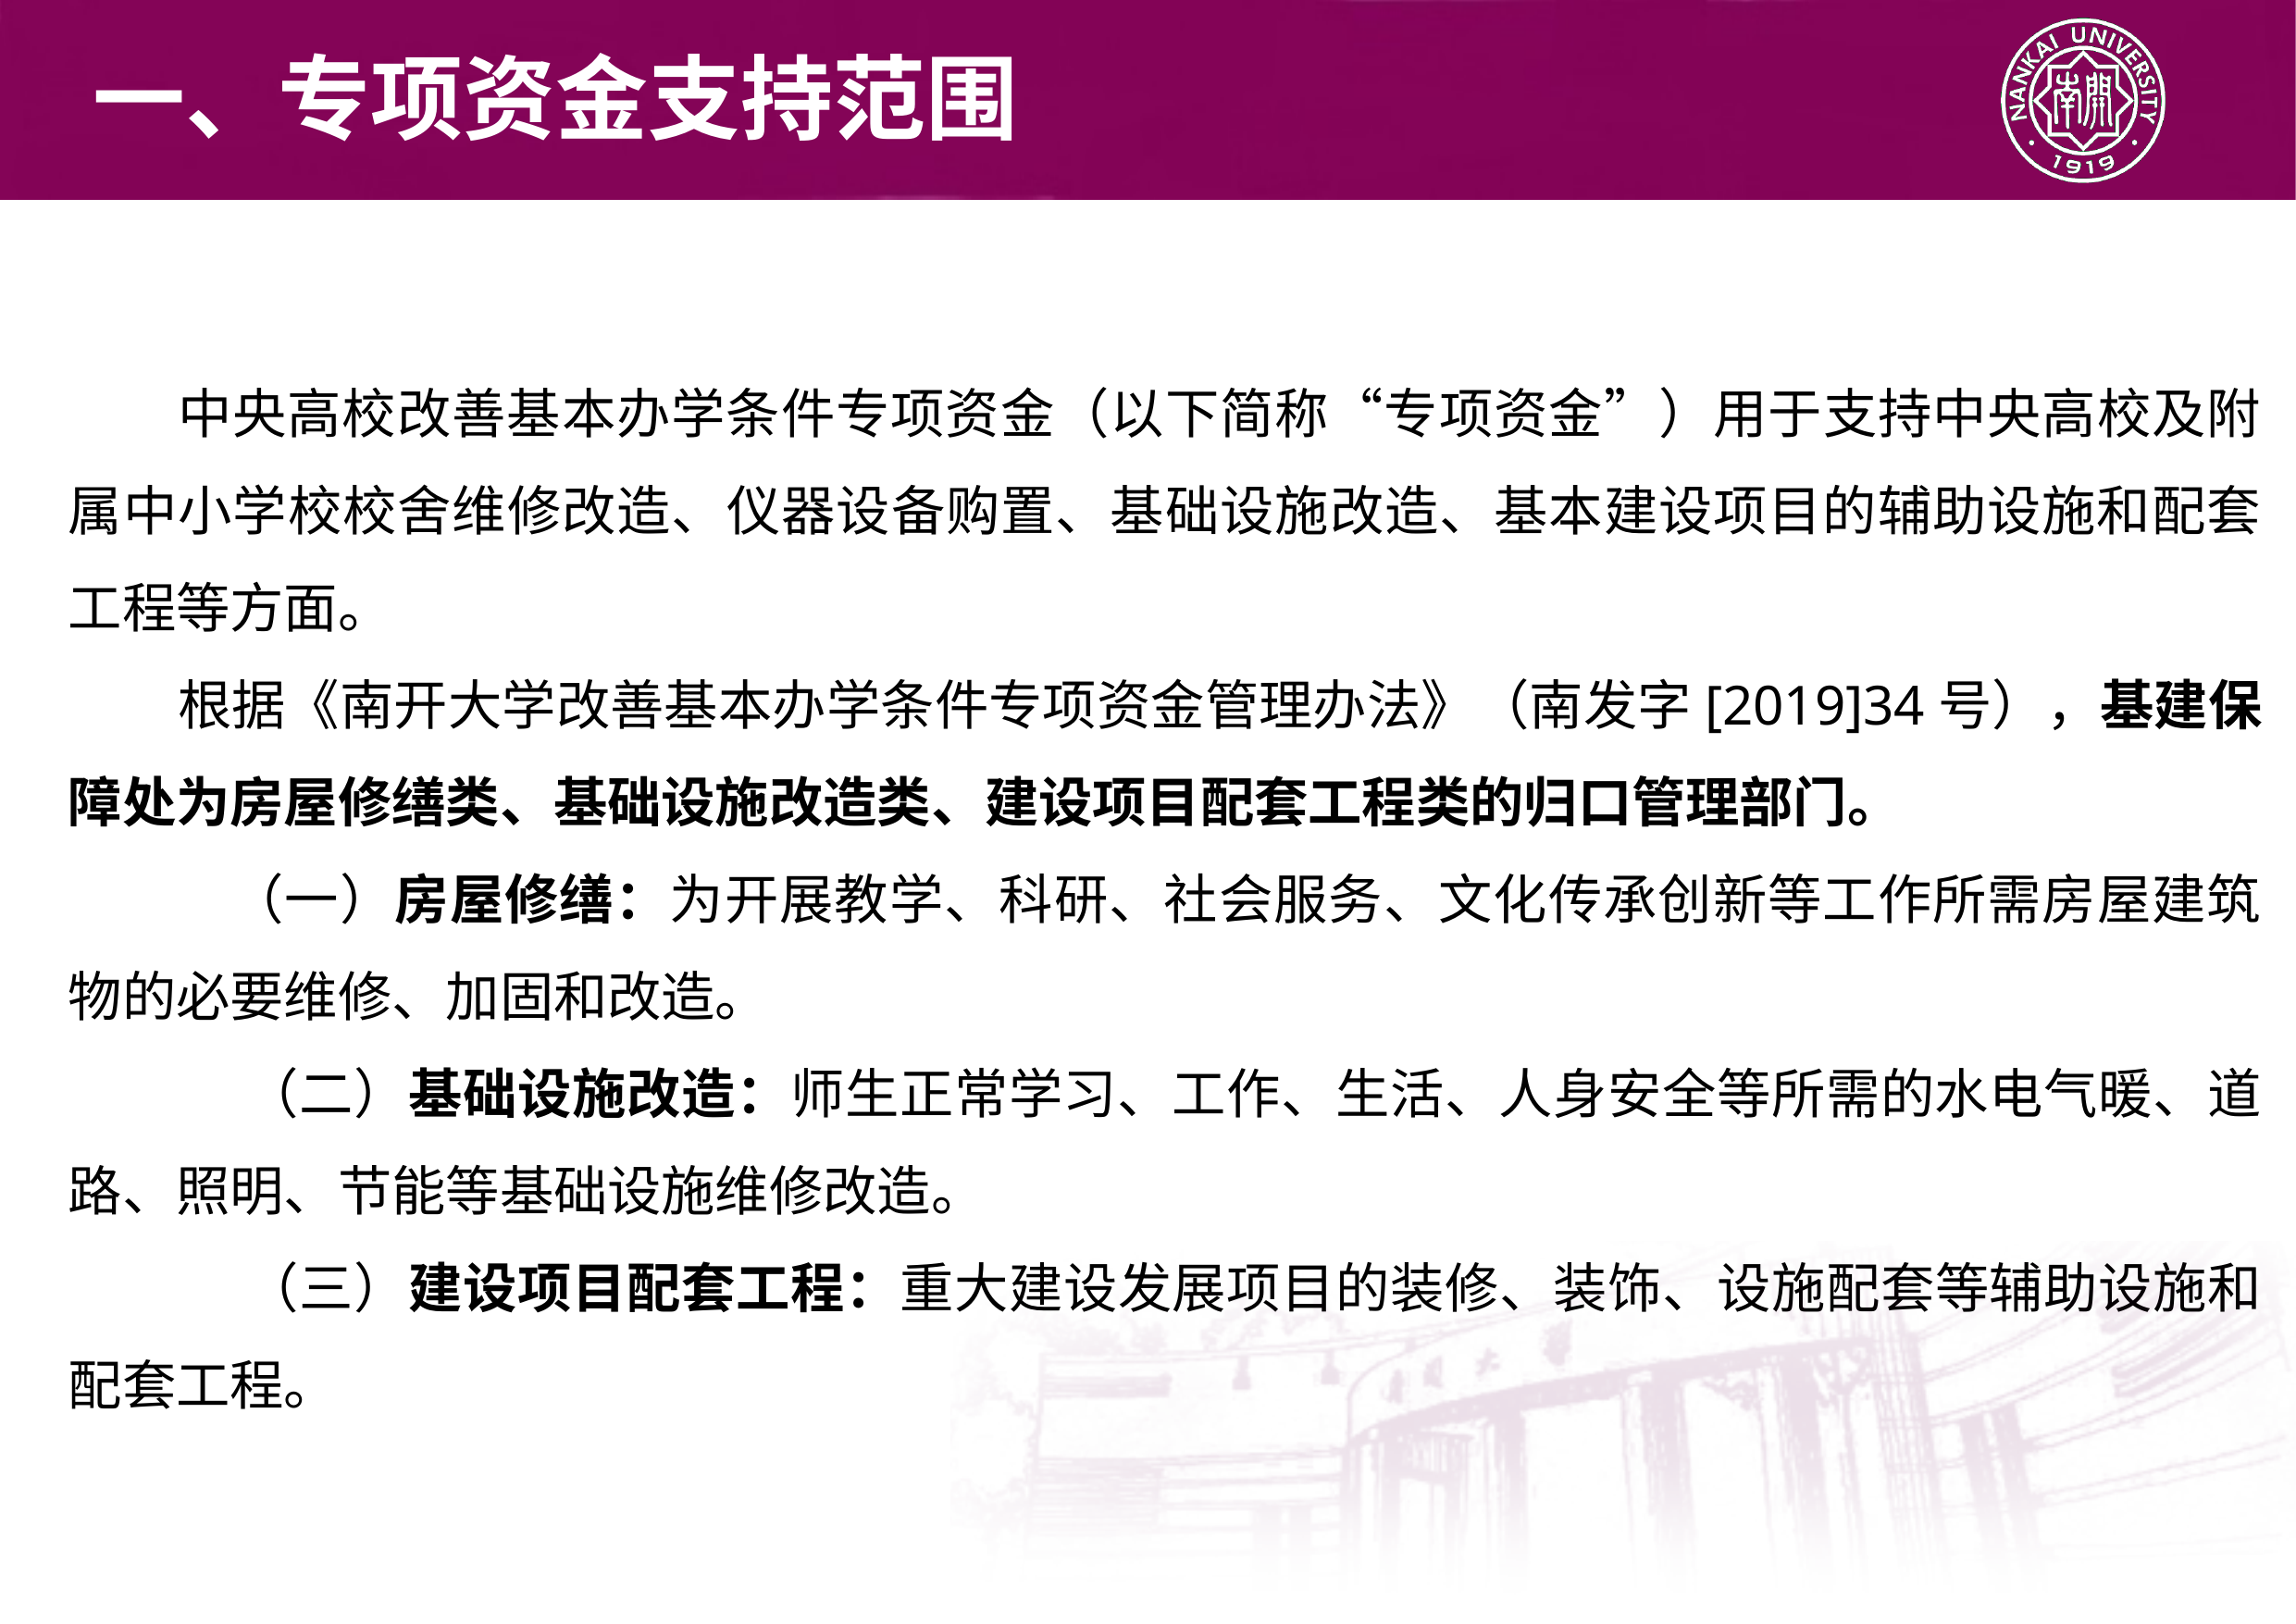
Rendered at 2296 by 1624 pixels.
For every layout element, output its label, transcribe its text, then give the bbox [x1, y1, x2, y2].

picture [0, 0, 2296, 200]
text_box 一、专项资金支持范围 [79, 32, 1892, 269]
text_box 中央高校改善基本办学条件专项资金（以下简称“专项资金”）用于支持中央高校及附属中小学校校舍维修改造、仪器设备购置、基础设施改造、基本建设项目的辅助设施和配套工程等方面。 根据《南开大学改善基本办学条件专项资金管理办法》（南发字[2019]34号），基建保障处为房屋修缮类、基础设施改造类、建设项目配套工程类的归口管理部门。 （一）房屋修缮：为开展教学、科研、社会服务、文化传承创新等工作所需房屋建筑物的必要维修、加固和改造。 （二）基础设施改造：师生正常学习、工作、生活、人身安全等所需的水电气暖、道路、照明、节能等基础设施维修改造。 （三）建设项目配套工程：重大建设发展项目的装修、装饰、设施配套等辅助设施和配套工程。 [55, 271, 2277, 1492]
picture [950, 1241, 2296, 1624]
